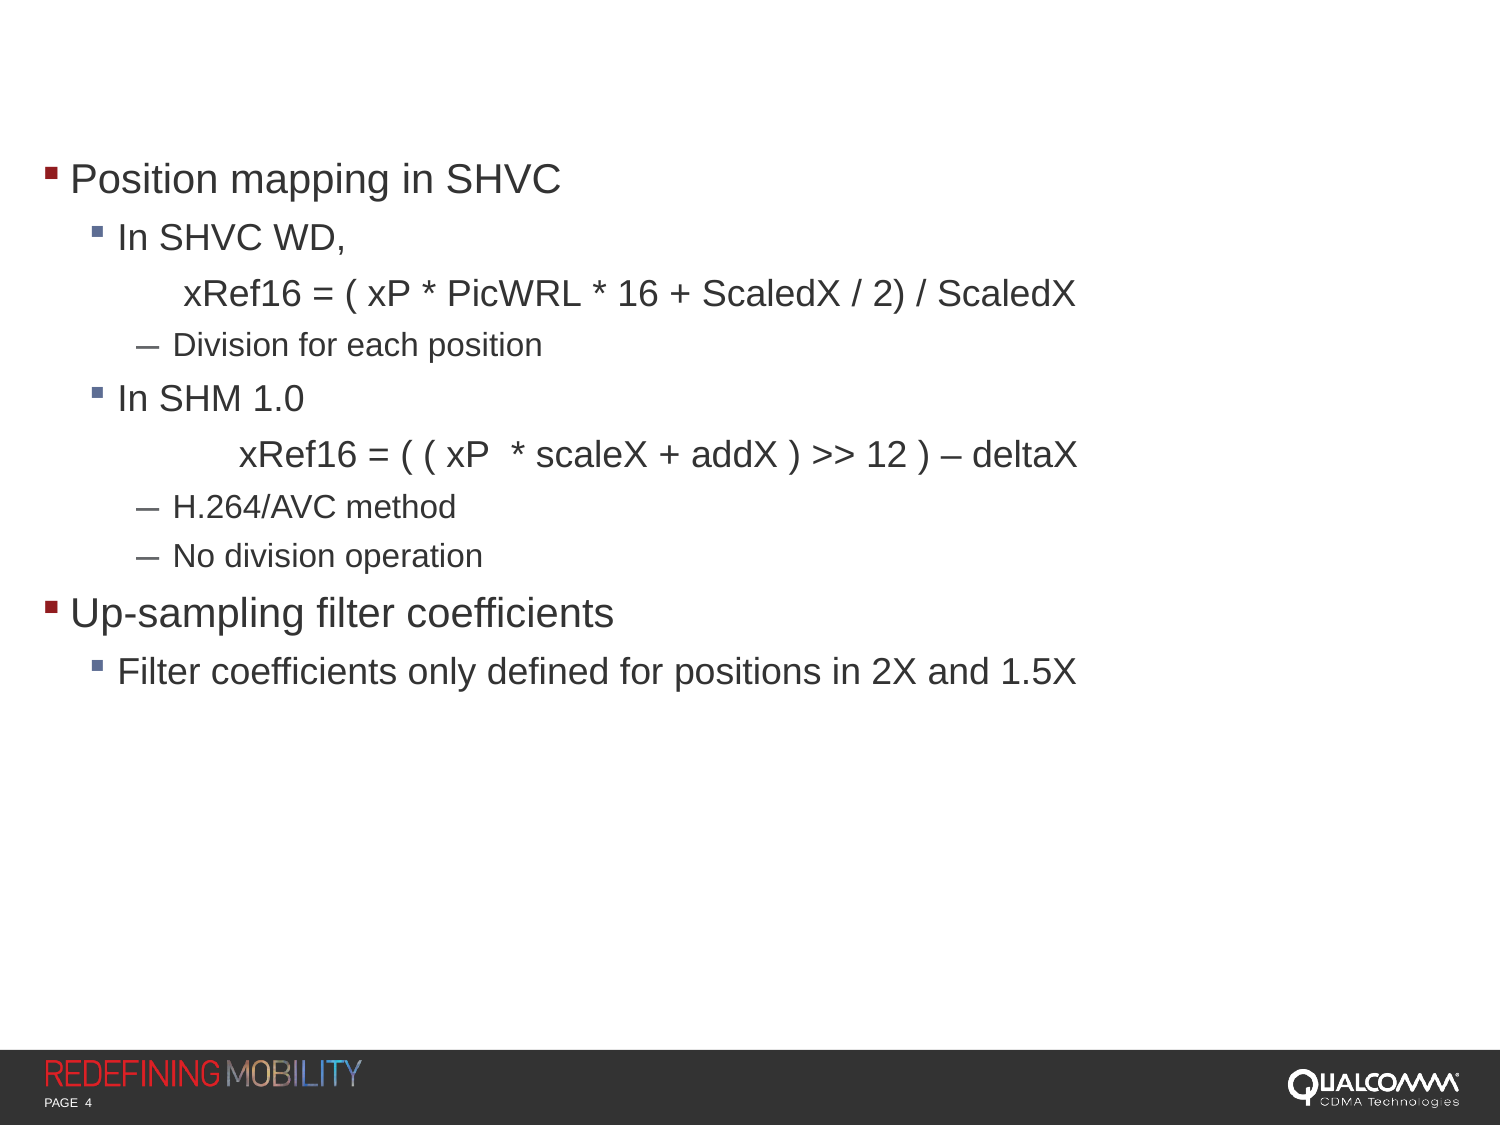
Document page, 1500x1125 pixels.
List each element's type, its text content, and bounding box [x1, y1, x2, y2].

picture [1278, 1058, 1478, 1114]
picture [30, 1048, 372, 1099]
list Position mapping in SHVC In SHVC WD, xRef16 = ( xP * PicWRL * 16 + ScaledX / 2) / ScaledX Division for each position In SHM 1.0 xRef16 = ( ( xP * scaleX + addX ) >> 12 ) – deltaX H.264/AVC method No division operation Up-sampling filter coefficients Filter coefficients only defined for positions in 2X and 1.5X [26, 148, 1457, 1021]
